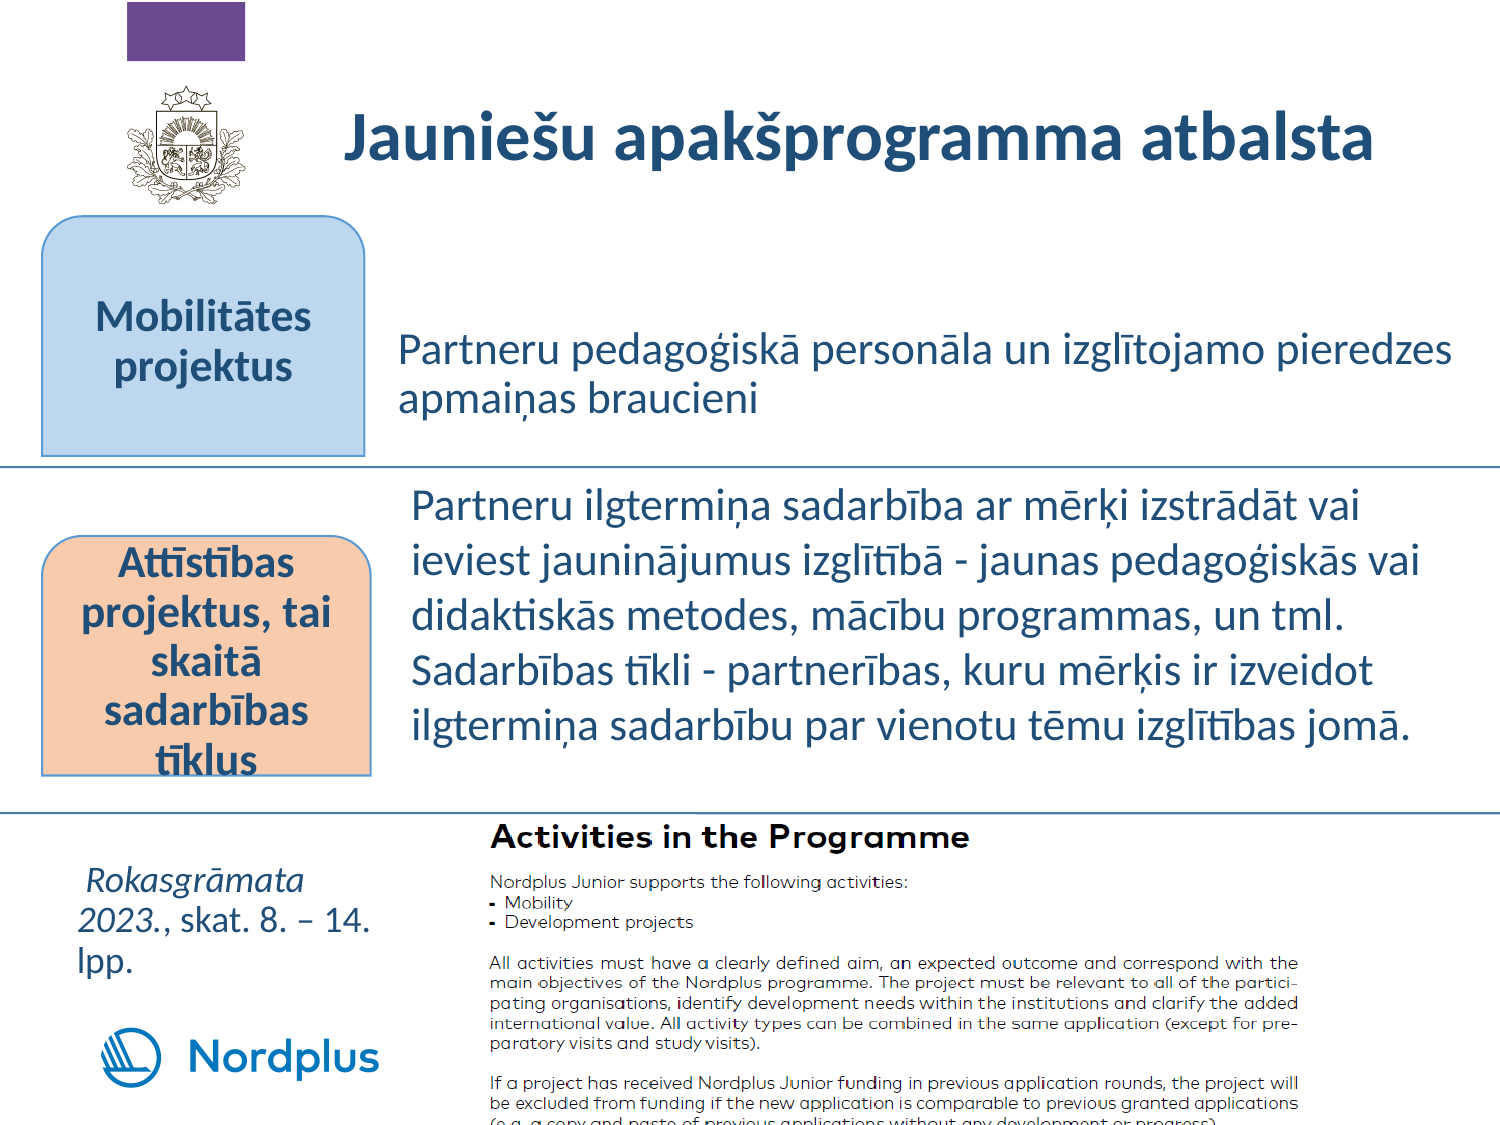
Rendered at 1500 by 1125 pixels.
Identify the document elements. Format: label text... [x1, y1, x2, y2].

text_box Rokasgrāmata 2023., skat. 8. – 14. lpp. [62, 875, 401, 989]
title Jauniešu apakšprogramma atbalsta [324, 59, 1397, 154]
picture [0, 0, 1500, 154]
picture [0, 875, 1500, 1125]
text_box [0, 154, 1500, 875]
